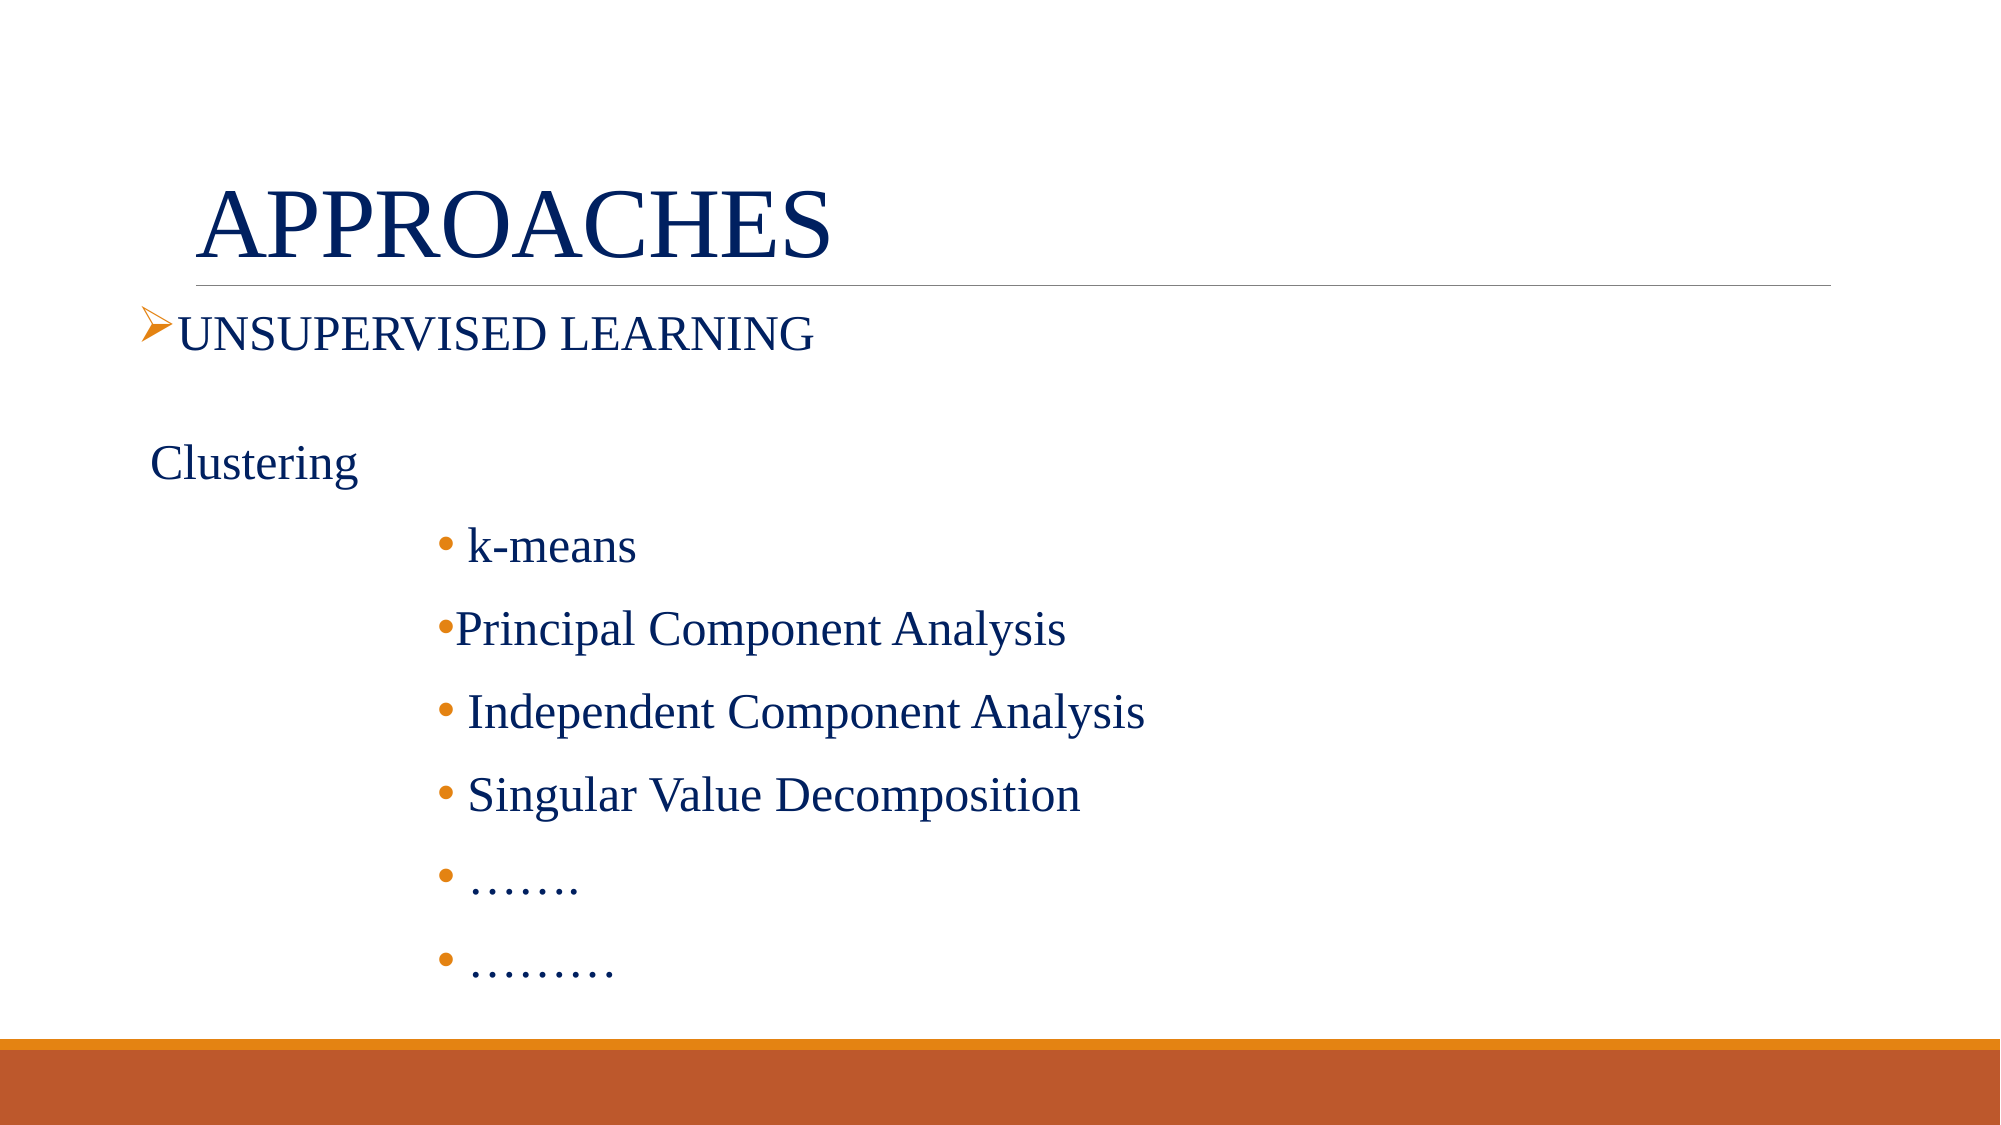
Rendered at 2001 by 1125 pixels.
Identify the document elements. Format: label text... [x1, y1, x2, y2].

title APPROACHES [180, 47, 1830, 285]
list UNSUPERVISED LEARNING Clustering k-means Principal Component Analysis Independent Component Analysis Singular Value Decomposition ……. ……… [137, 299, 1863, 1046]
